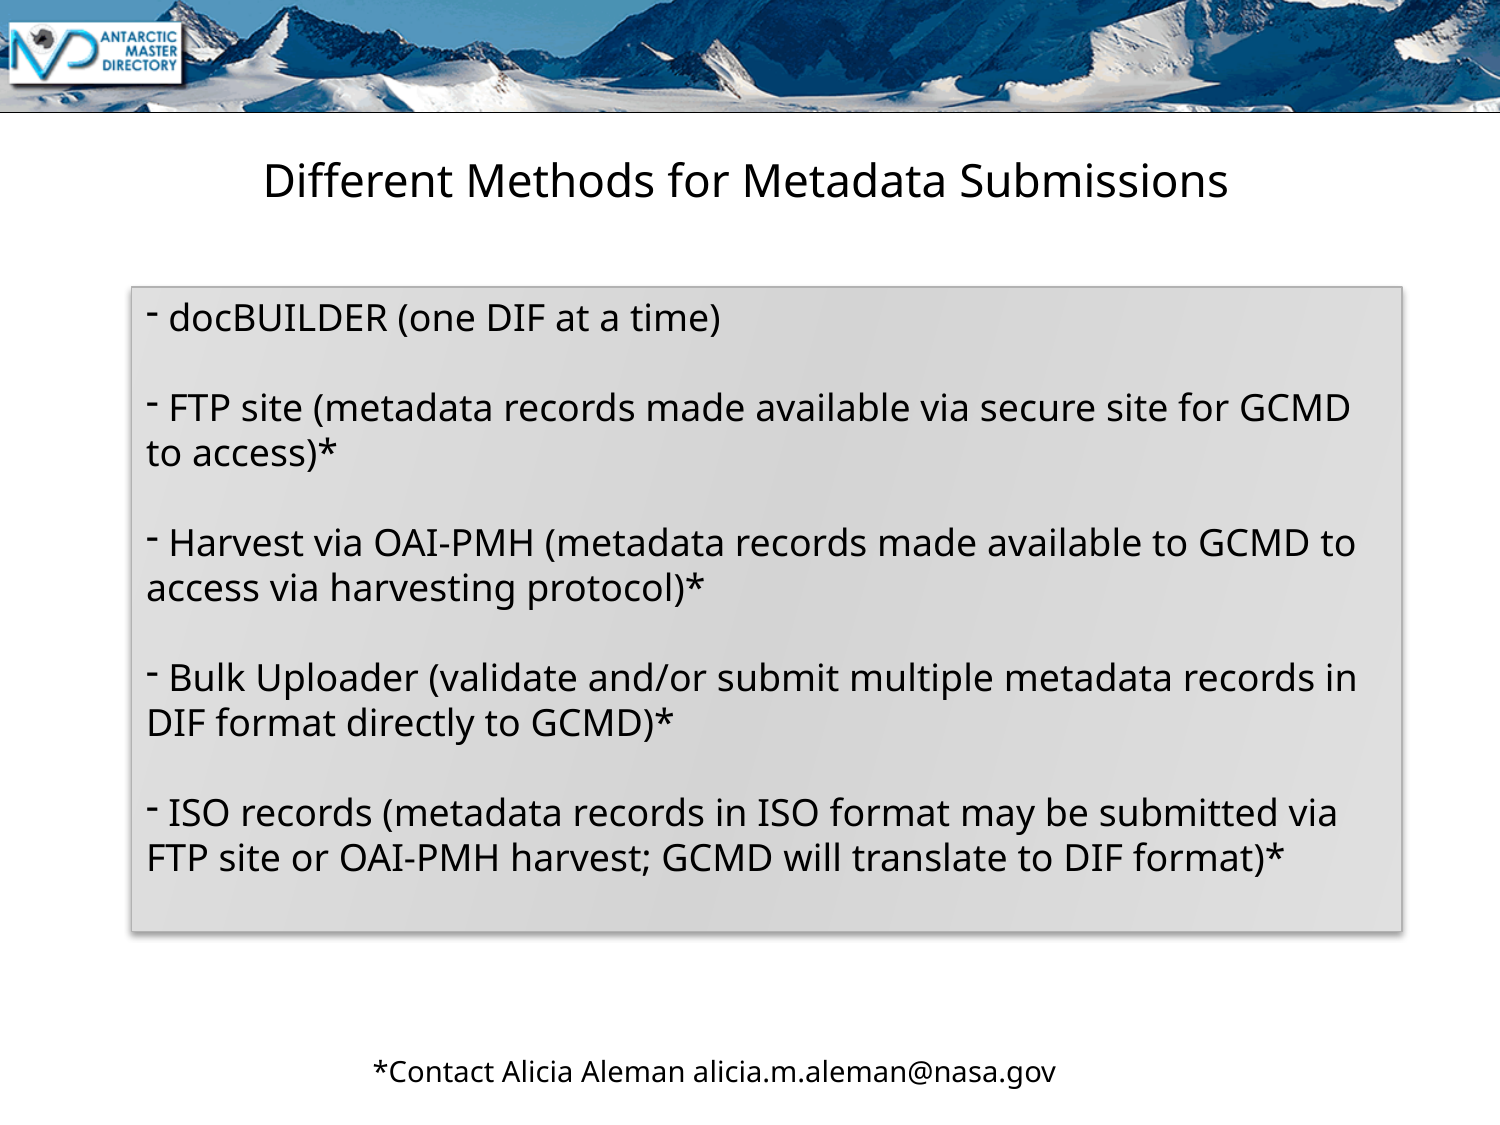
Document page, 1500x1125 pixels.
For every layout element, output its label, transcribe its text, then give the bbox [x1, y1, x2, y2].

title Different Methods for Metadata Submissions [247, 154, 1328, 214]
text_box *Contact Alicia Aleman alicia.m.aleman@nasa.gov [247, 1032, 1182, 1109]
picture [0, 0, 1500, 112]
text_box docBUILDER (one DIF at a time) FTP site (metadata records made available via secure site for GCMD to access)* Harvest via OAI-PMH (metadata records made available to GCMD to access via harvesting protocol)* Bulk Uploader (validate and/or submit multiple metadata records in DIF format directly to GCMD)* ISO records (metadata records in ISO format may be submitted via FTP site or OAI-PMH harvest; GCMD will translate to DIF format)* [131, 286, 1403, 932]
